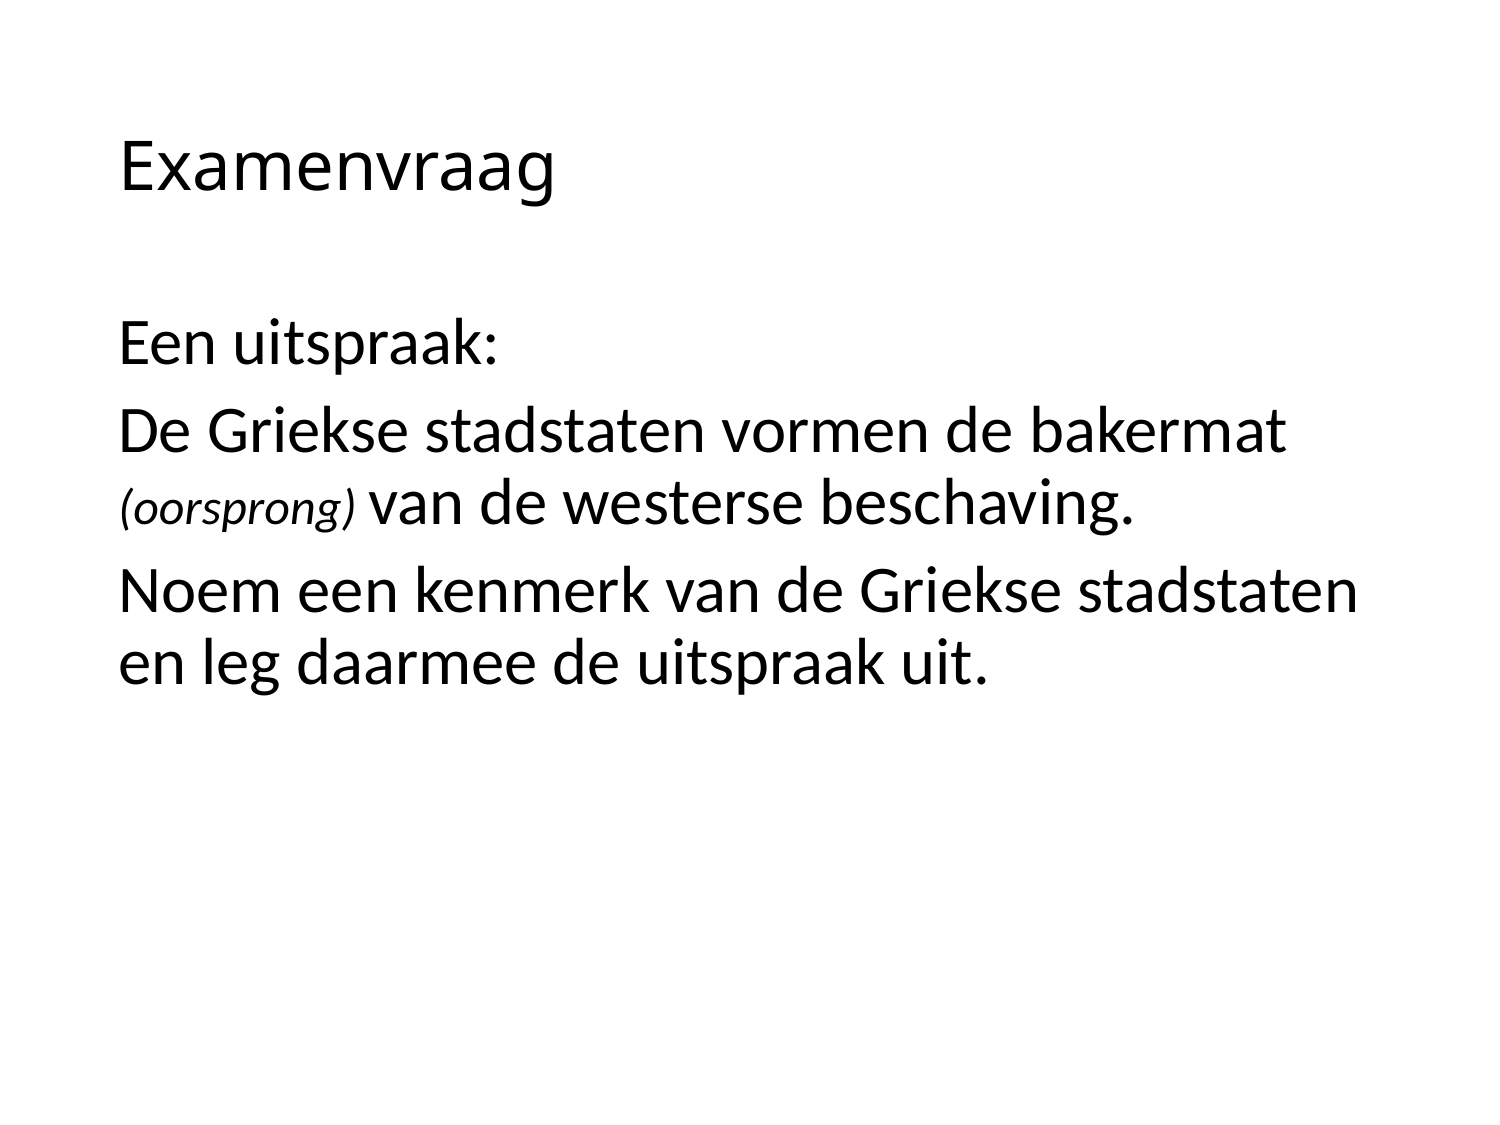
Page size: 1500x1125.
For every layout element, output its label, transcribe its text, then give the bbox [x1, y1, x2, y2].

title Examenvraag [103, 59, 1397, 278]
list Een uitspraak: De Griekse stadstaten vormen de bakermat (oorsprong) van de westerse beschaving. Noem een kenmerk van de Griekse stadstaten en leg daarmee de uitspraak uit. [103, 299, 1397, 1014]
